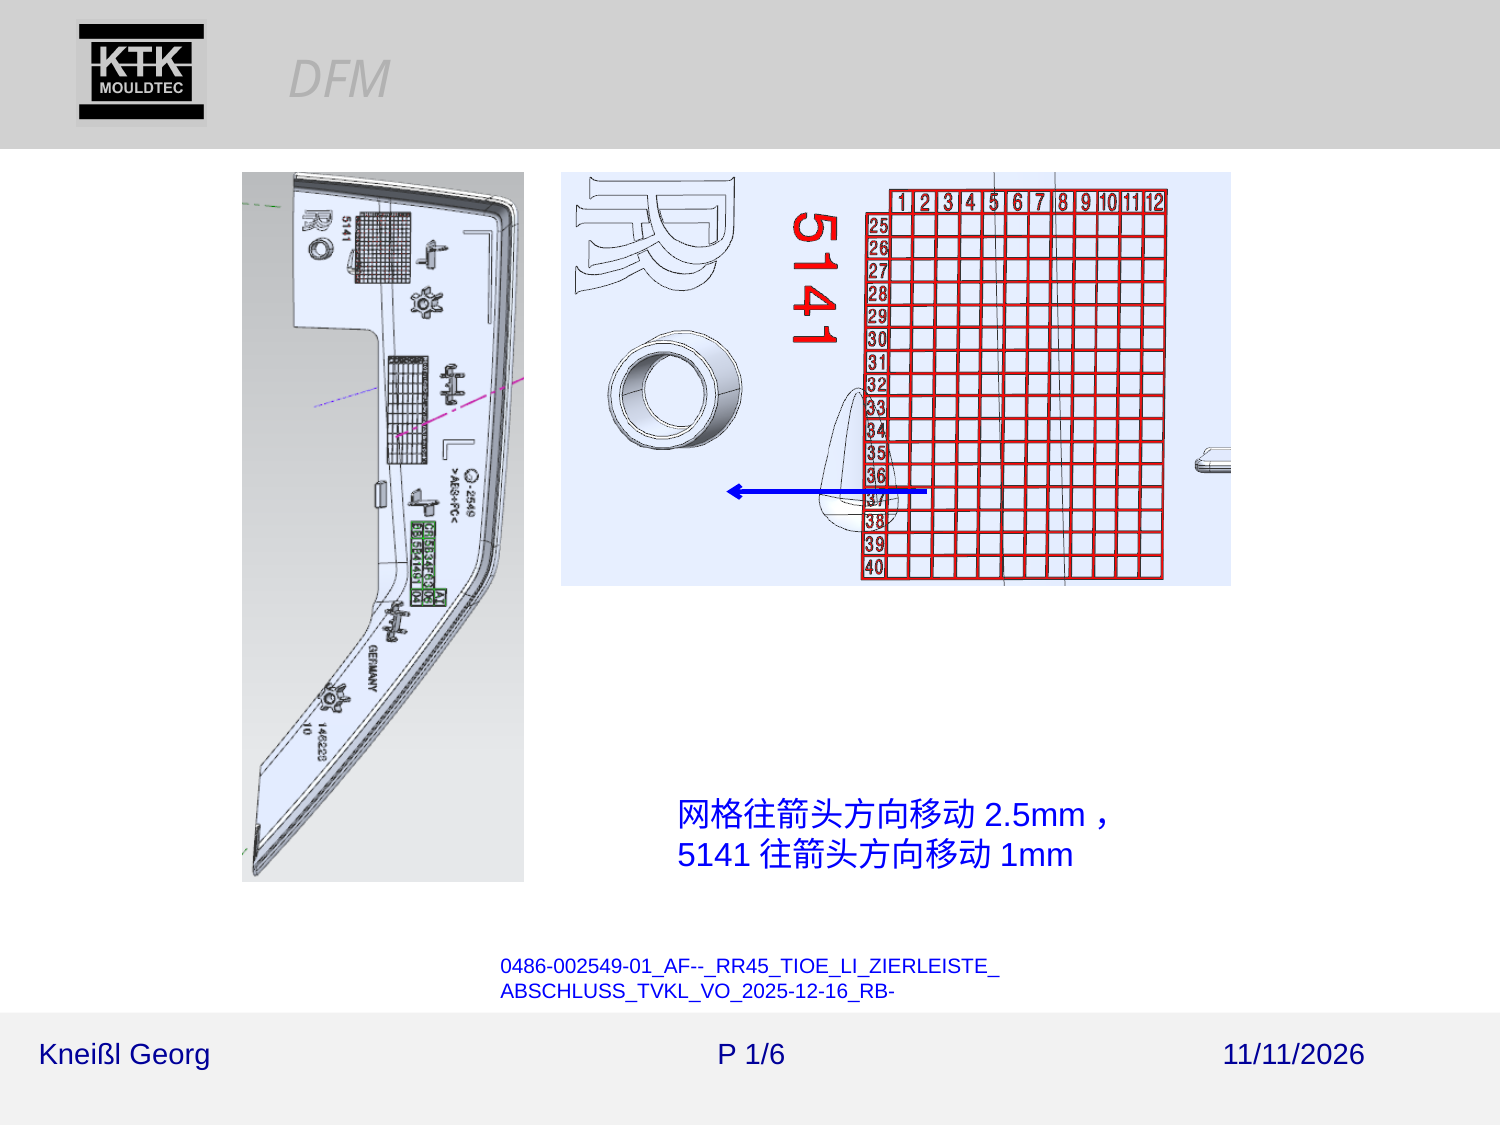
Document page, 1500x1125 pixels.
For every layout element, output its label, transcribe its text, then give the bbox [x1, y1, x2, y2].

picture [241, 172, 524, 882]
text_box 0486-002549-01_AF--_RR45_TIOE_LI_ZIERLEISTE_ ABSCHLUSS_TVKL_VO_2025-12-16_RB- [485, 945, 1015, 1011]
picture [560, 172, 1231, 587]
footer P 1/6 [513, 1027, 989, 1106]
text_box 网格往箭头方向移动2.5mm， 5141往箭头方向移动1mm [662, 785, 1143, 880]
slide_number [1118, 1027, 1470, 1106]
